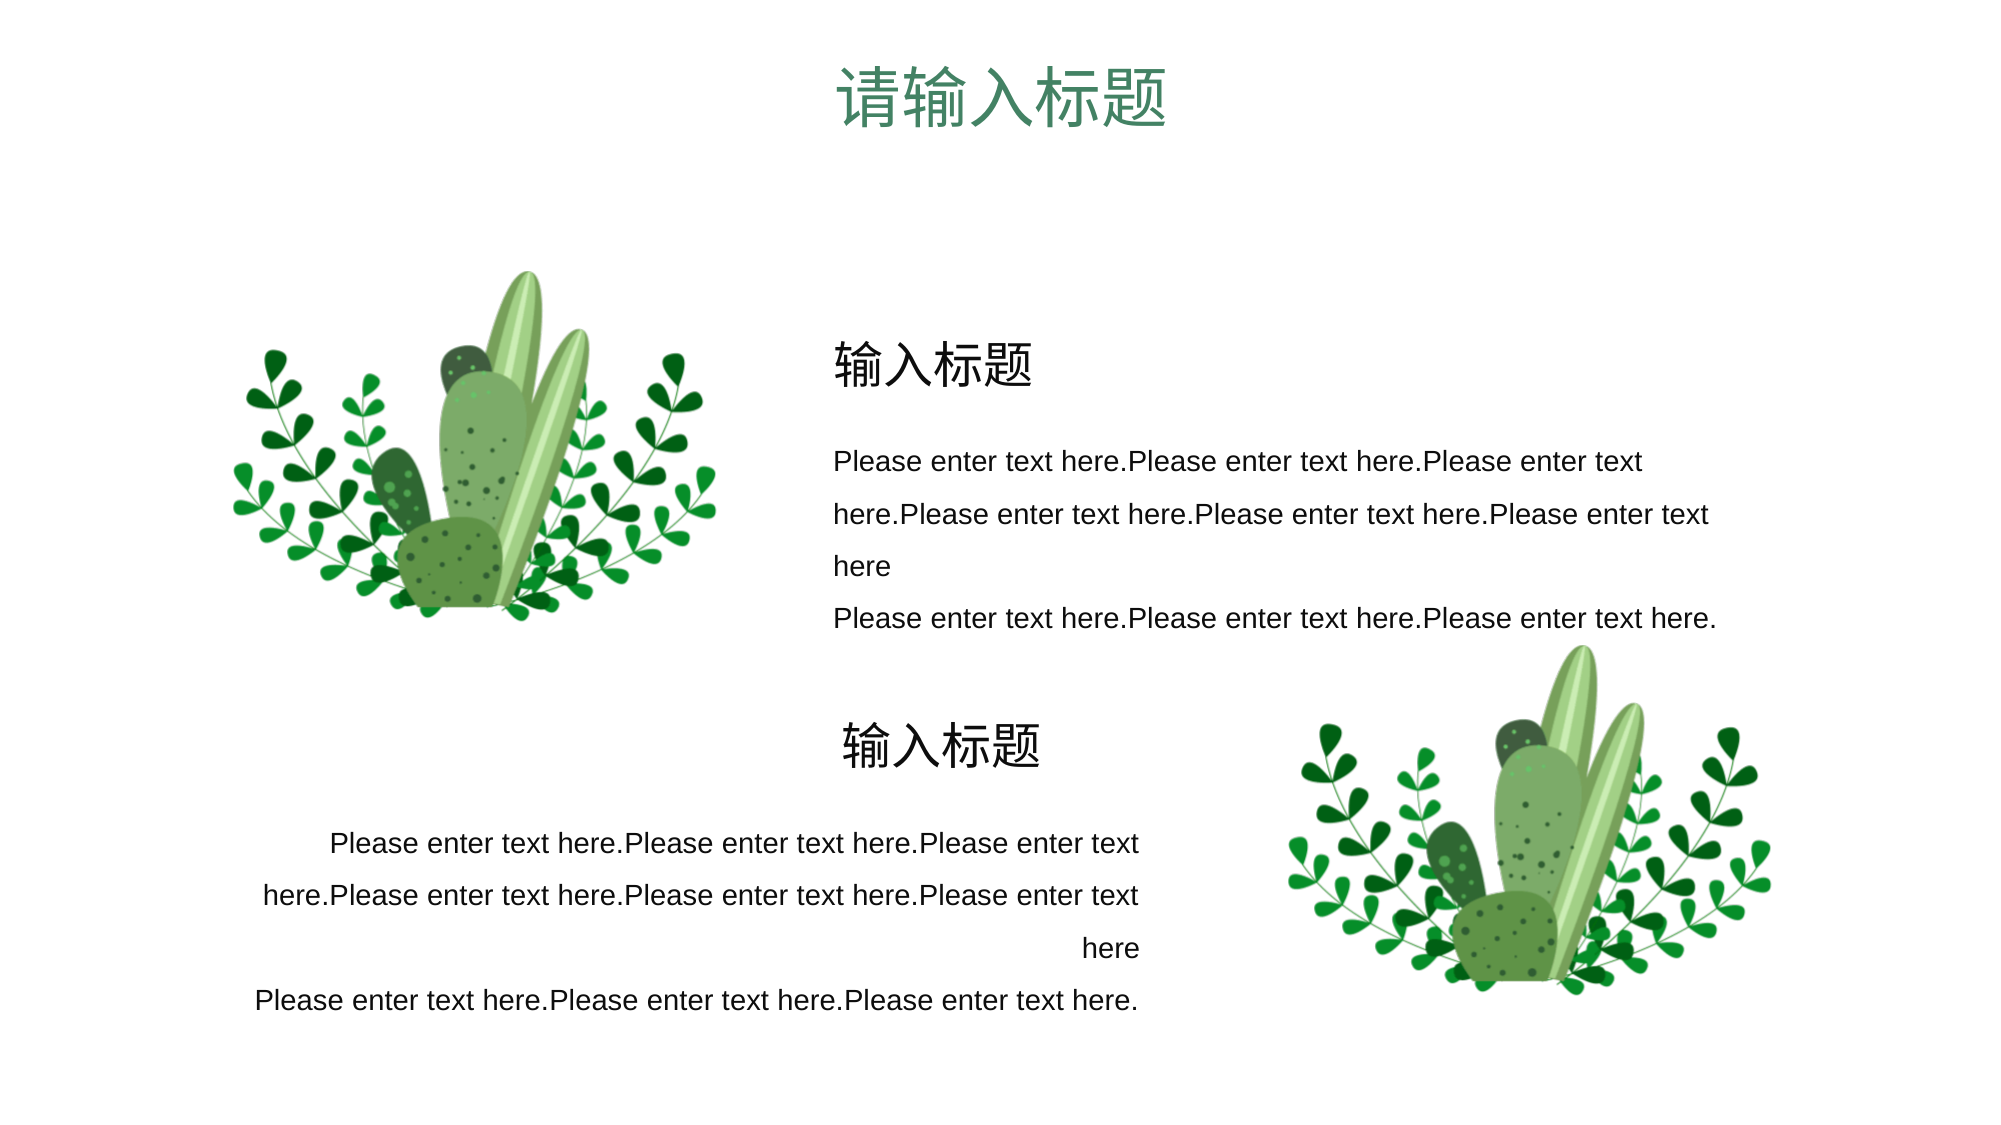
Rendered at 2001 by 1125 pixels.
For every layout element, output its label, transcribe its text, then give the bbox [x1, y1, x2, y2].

text_box 输入标题 [818, 325, 1635, 401]
text_box Please enter text here.Please enter text here.Please enter text here.Please enter text here.Please enter text here.Please enter text here Please enter text here.Please enter text here.Please enter text here. [239, 799, 1156, 1024]
text_box 输入标题 [239, 707, 1056, 783]
text_box Please enter text here.Please enter text here.Please enter text here.Please enter text here.Please enter text here.Please enter text here Please enter text here.Please enter text here.Please enter text here. [818, 417, 1734, 643]
text_box 请输入标题 [819, 48, 1184, 143]
picture [214, 265, 734, 632]
picture [1269, 639, 1789, 1006]
